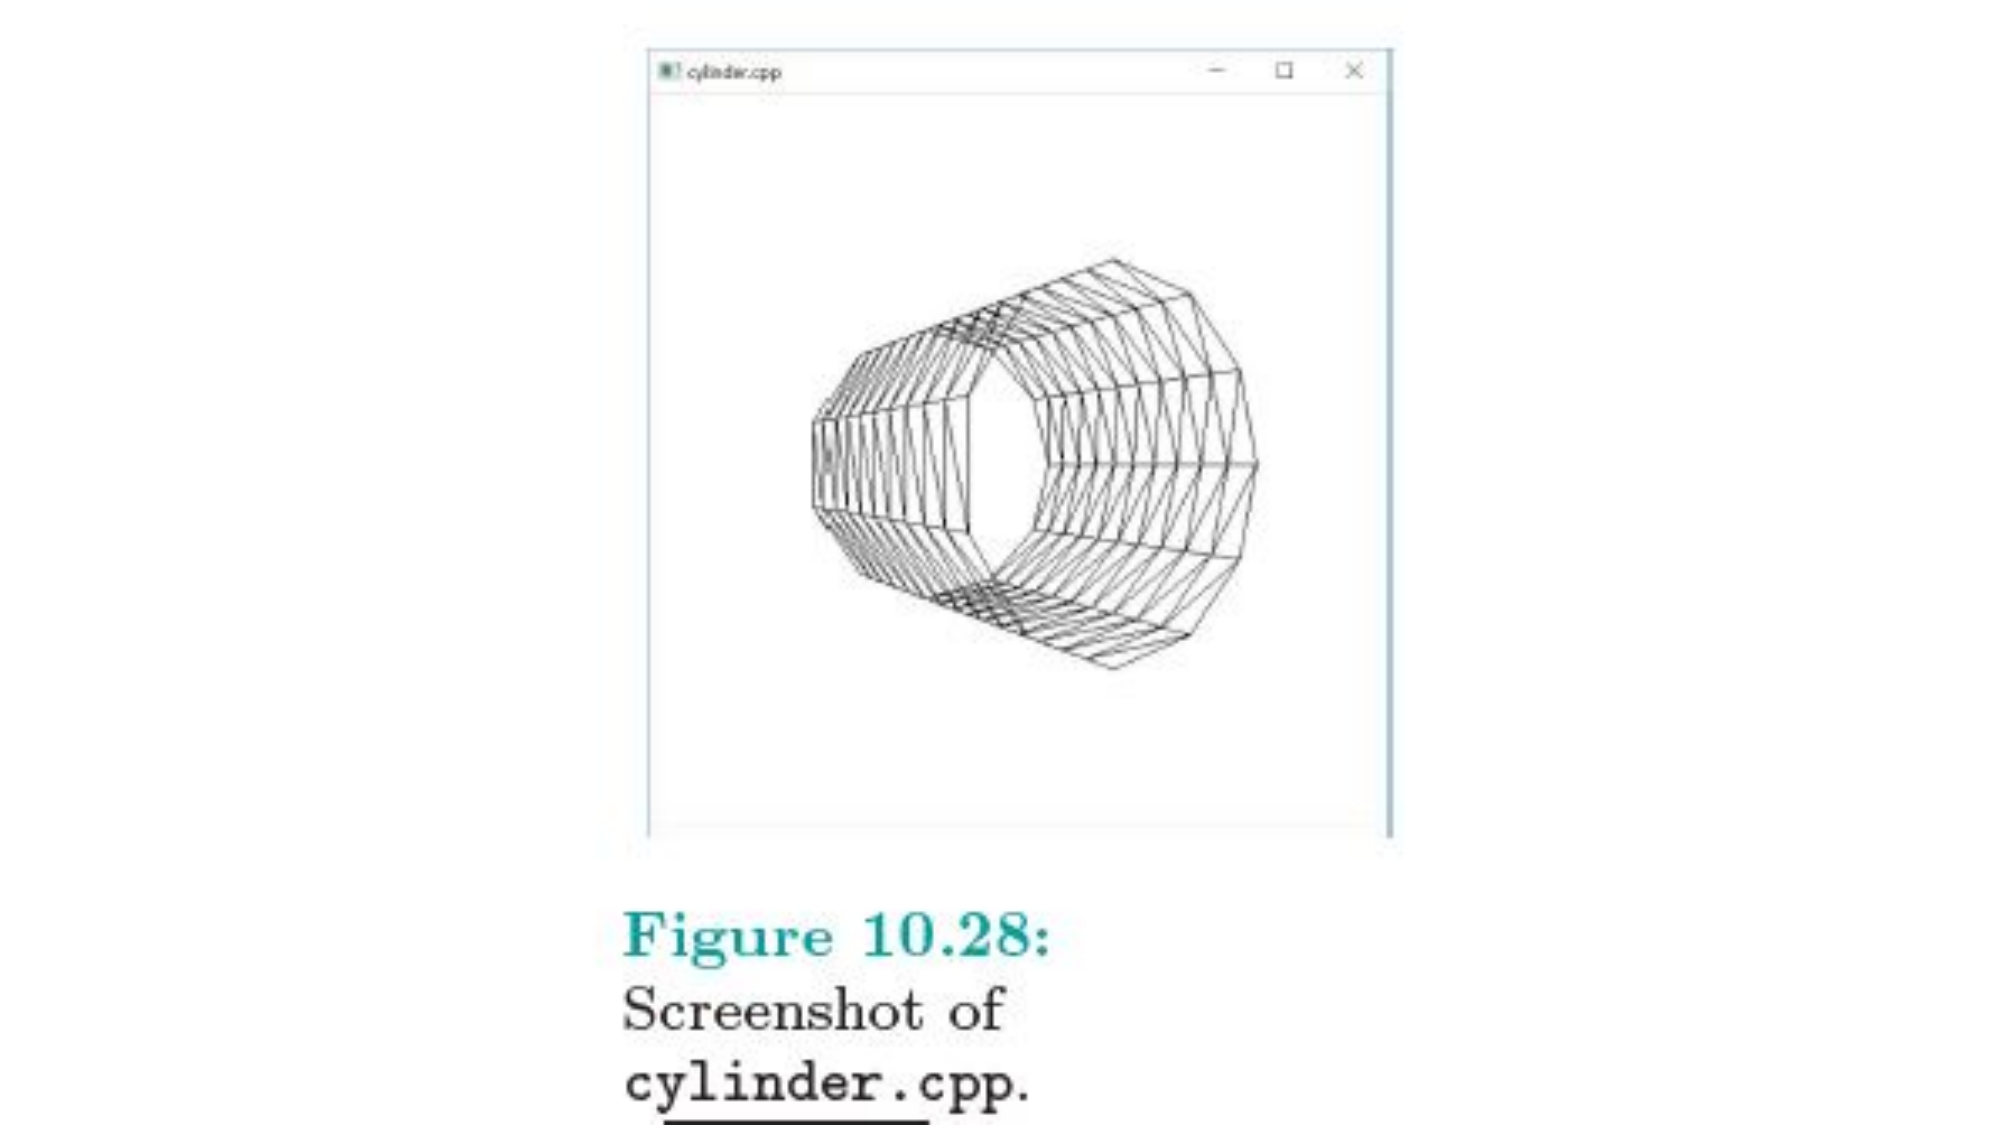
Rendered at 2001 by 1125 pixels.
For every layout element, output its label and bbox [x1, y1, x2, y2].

picture [544, 0, 1455, 1125]
